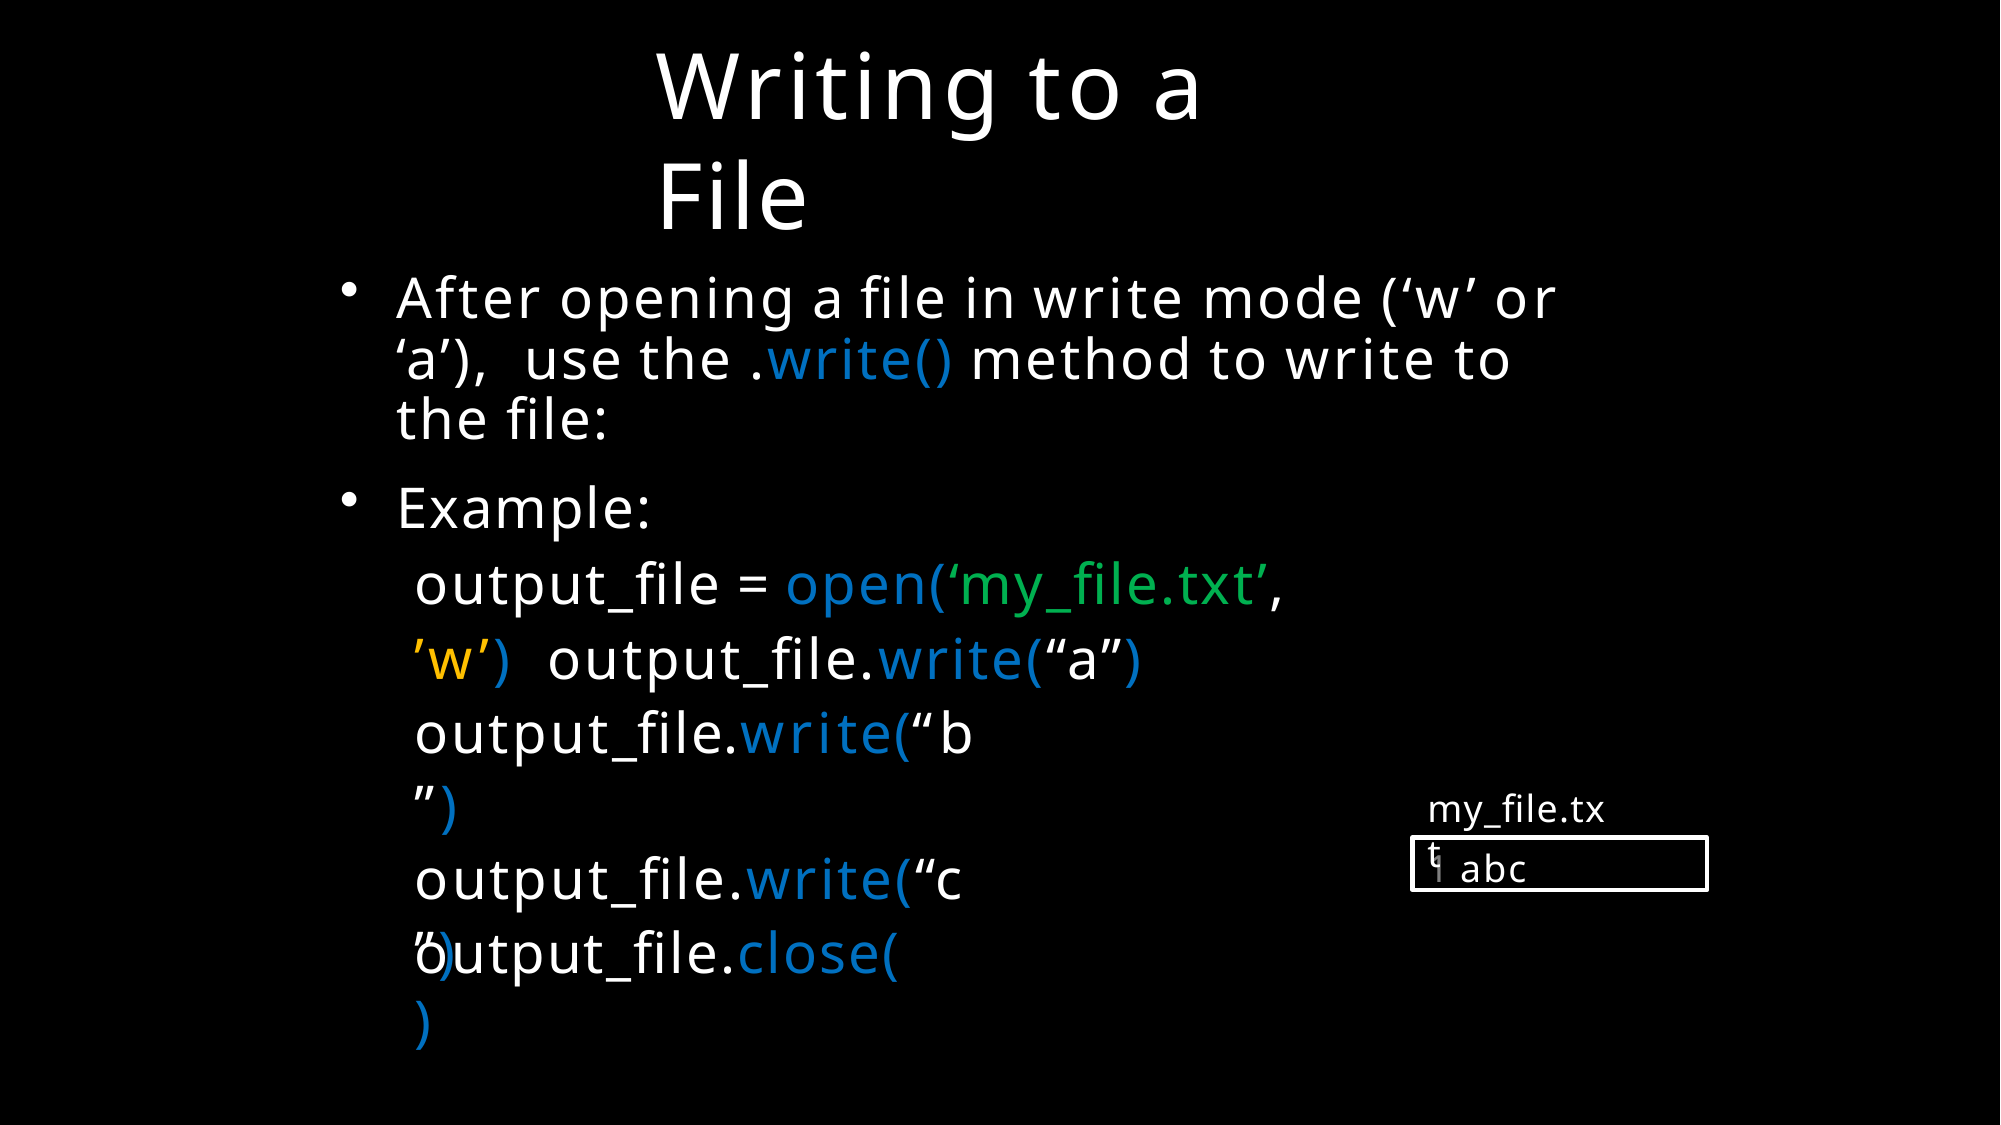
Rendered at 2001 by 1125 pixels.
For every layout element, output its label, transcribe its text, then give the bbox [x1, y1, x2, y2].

text_box my_file.txt [1425, 782, 1614, 875]
title Writing to a File [653, 25, 1347, 248]
text_box output_file.close() [412, 915, 905, 1053]
text_box After opening a file in write mode (‘w’ or ‘a’), use the .write() method to write to the file: [337, 259, 1606, 451]
text_box 1 abc [1412, 837, 1708, 890]
text_box Example: output_file = open(‘my_file.txt’, ’w’) output_file.write(“a”) output_file.write(“b”) output_file.write(“c”) [337, 465, 1368, 984]
